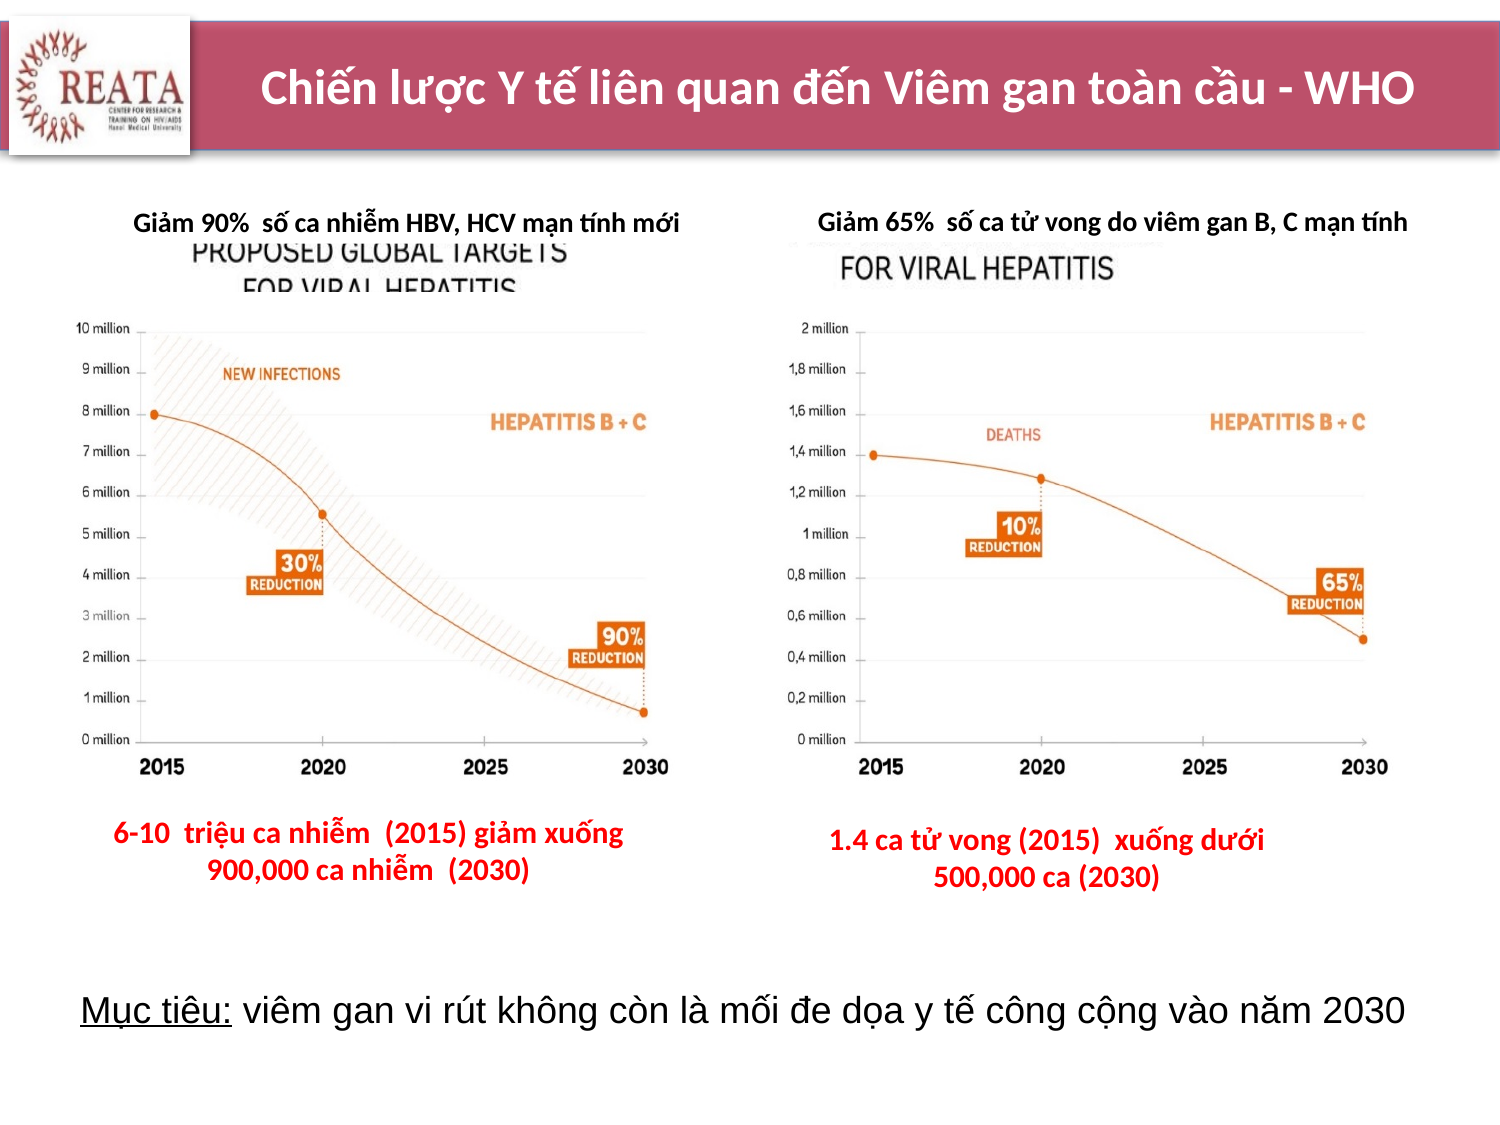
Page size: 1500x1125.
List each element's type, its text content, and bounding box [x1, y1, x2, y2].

text_box Chiến lược Y tế liên quan đến Viêm gan toàn cầu - WHO [193, 31, 1484, 139]
picture [9, 16, 190, 155]
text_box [57, 173, 1463, 1046]
